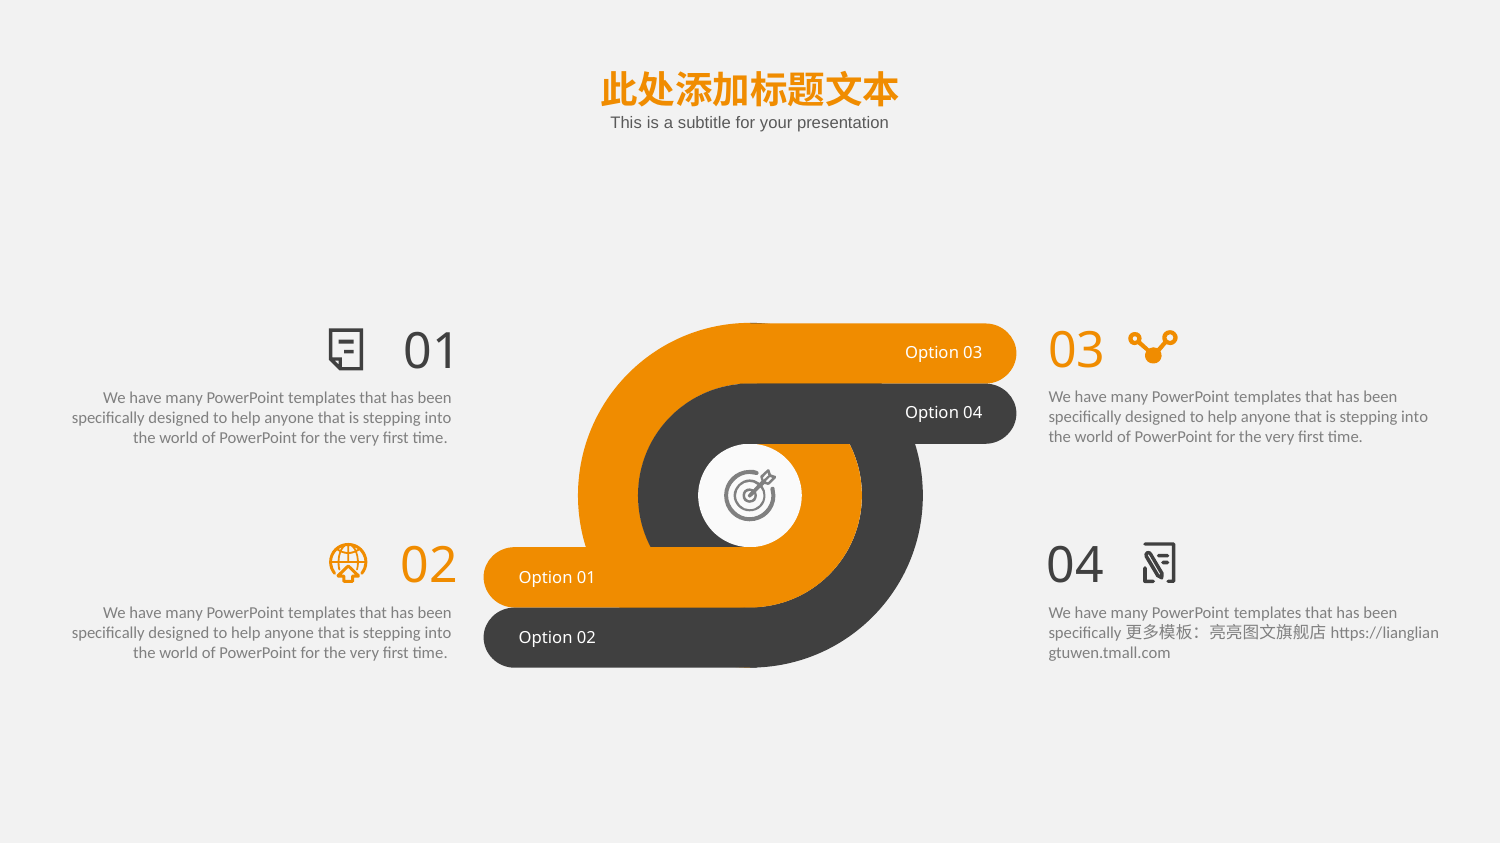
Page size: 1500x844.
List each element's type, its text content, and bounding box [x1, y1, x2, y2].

text_box Option 01 [503, 559, 611, 595]
text_box [577, 323, 739, 547]
text_box We have many PowerPoint templates that has been specifically designed to help anyone that is stepping into the world of PowerPoint for the very first time. [1033, 378, 1460, 454]
text_box [739, 323, 1017, 384]
text_box [637, 384, 739, 547]
text_box [739, 383, 1017, 444]
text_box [328, 328, 364, 371]
text_box 04 [1031, 525, 1119, 601]
text_box [698, 444, 802, 547]
text_box 01 [389, 310, 476, 386]
text_box Option 04 [890, 395, 998, 430]
text_box We have many PowerPoint templates that has been specifically更多模板：亮亮图文旗舰店https://liangliangtuwen.tmall.com [1033, 594, 1460, 669]
text_box [758, 444, 862, 608]
text_box [483, 547, 758, 608]
text_box [483, 607, 758, 668]
text_box Option 03 [890, 334, 998, 370]
text_box 03 [1033, 309, 1121, 385]
text_box We have many PowerPoint templates that has been specifically designed to help anyone that is stepping into the world of PowerPoint for the very first time. [41, 379, 467, 455]
text_box [758, 444, 923, 668]
text_box This is a subtitle for your presentation [602, 112, 898, 133]
text_box 此处添加标题文本 [567, 58, 933, 119]
text_box Option 02 [503, 620, 611, 655]
text_box We have many PowerPoint templates that has been specifically designed to help anyone that is stepping into the world of PowerPoint for the very first time. [41, 594, 467, 669]
text_box [329, 542, 368, 583]
text_box 02 [385, 525, 473, 601]
text_box [1128, 330, 1178, 364]
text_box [1142, 542, 1176, 584]
text_box [724, 469, 776, 522]
